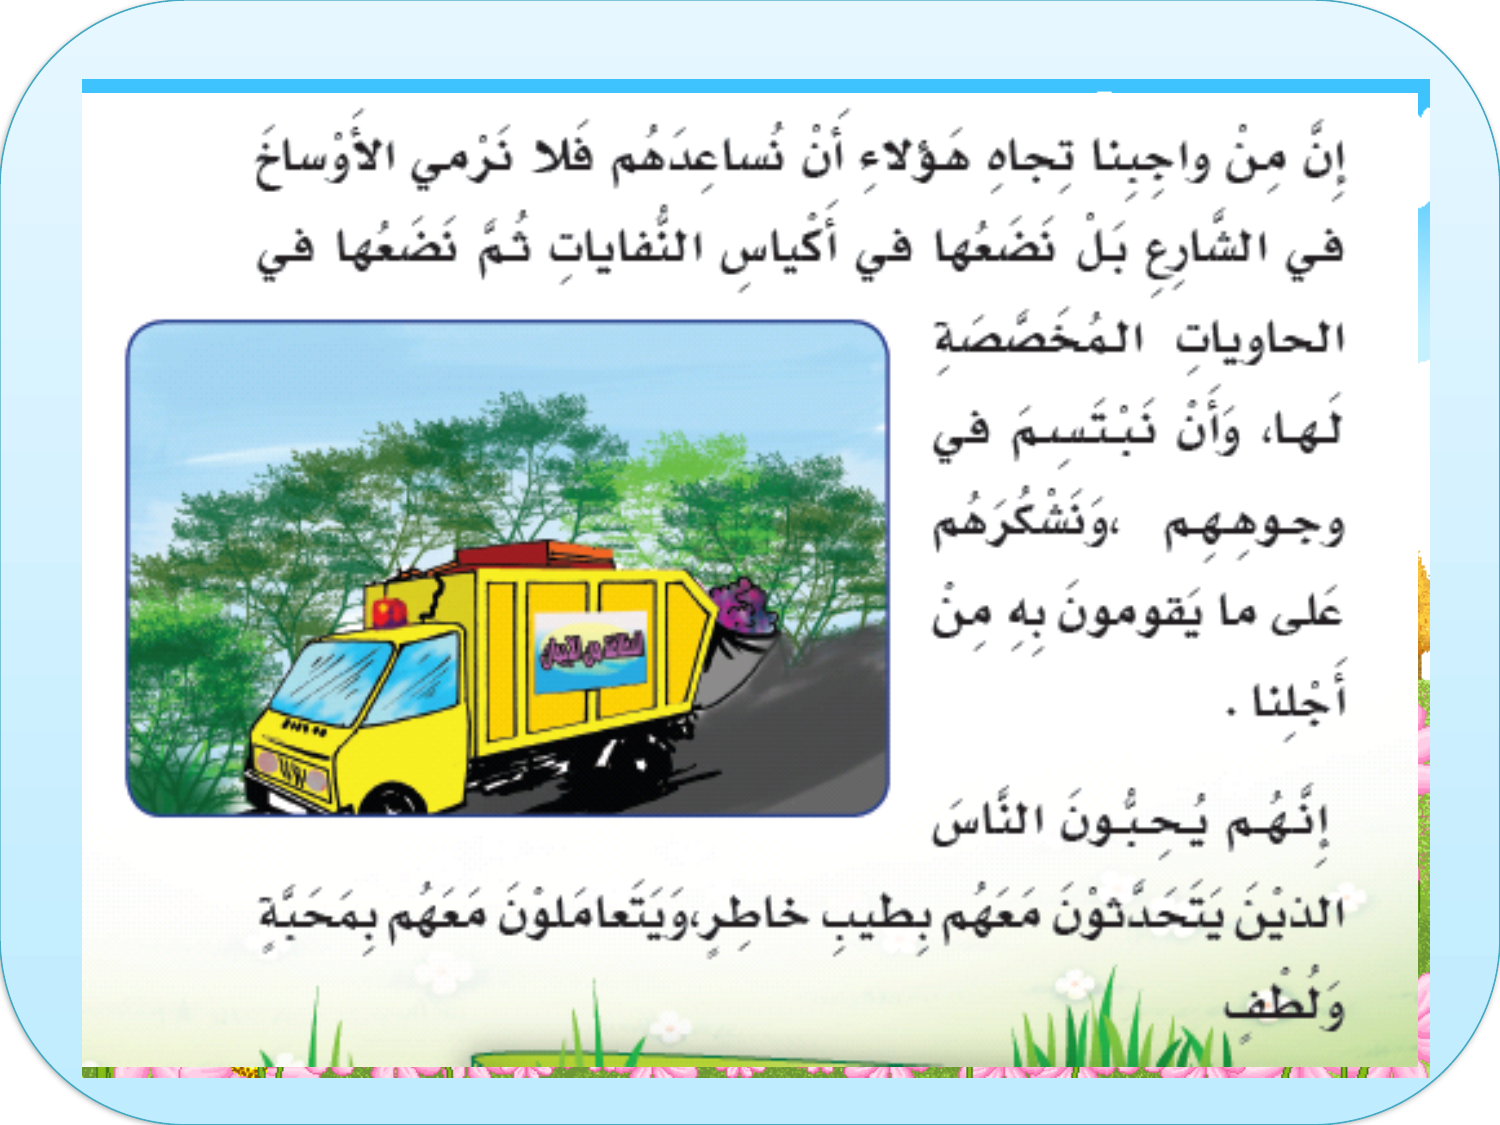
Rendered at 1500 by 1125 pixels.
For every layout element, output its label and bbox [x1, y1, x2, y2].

text_box [0, 0, 1500, 1125]
picture [81, 79, 1430, 1079]
